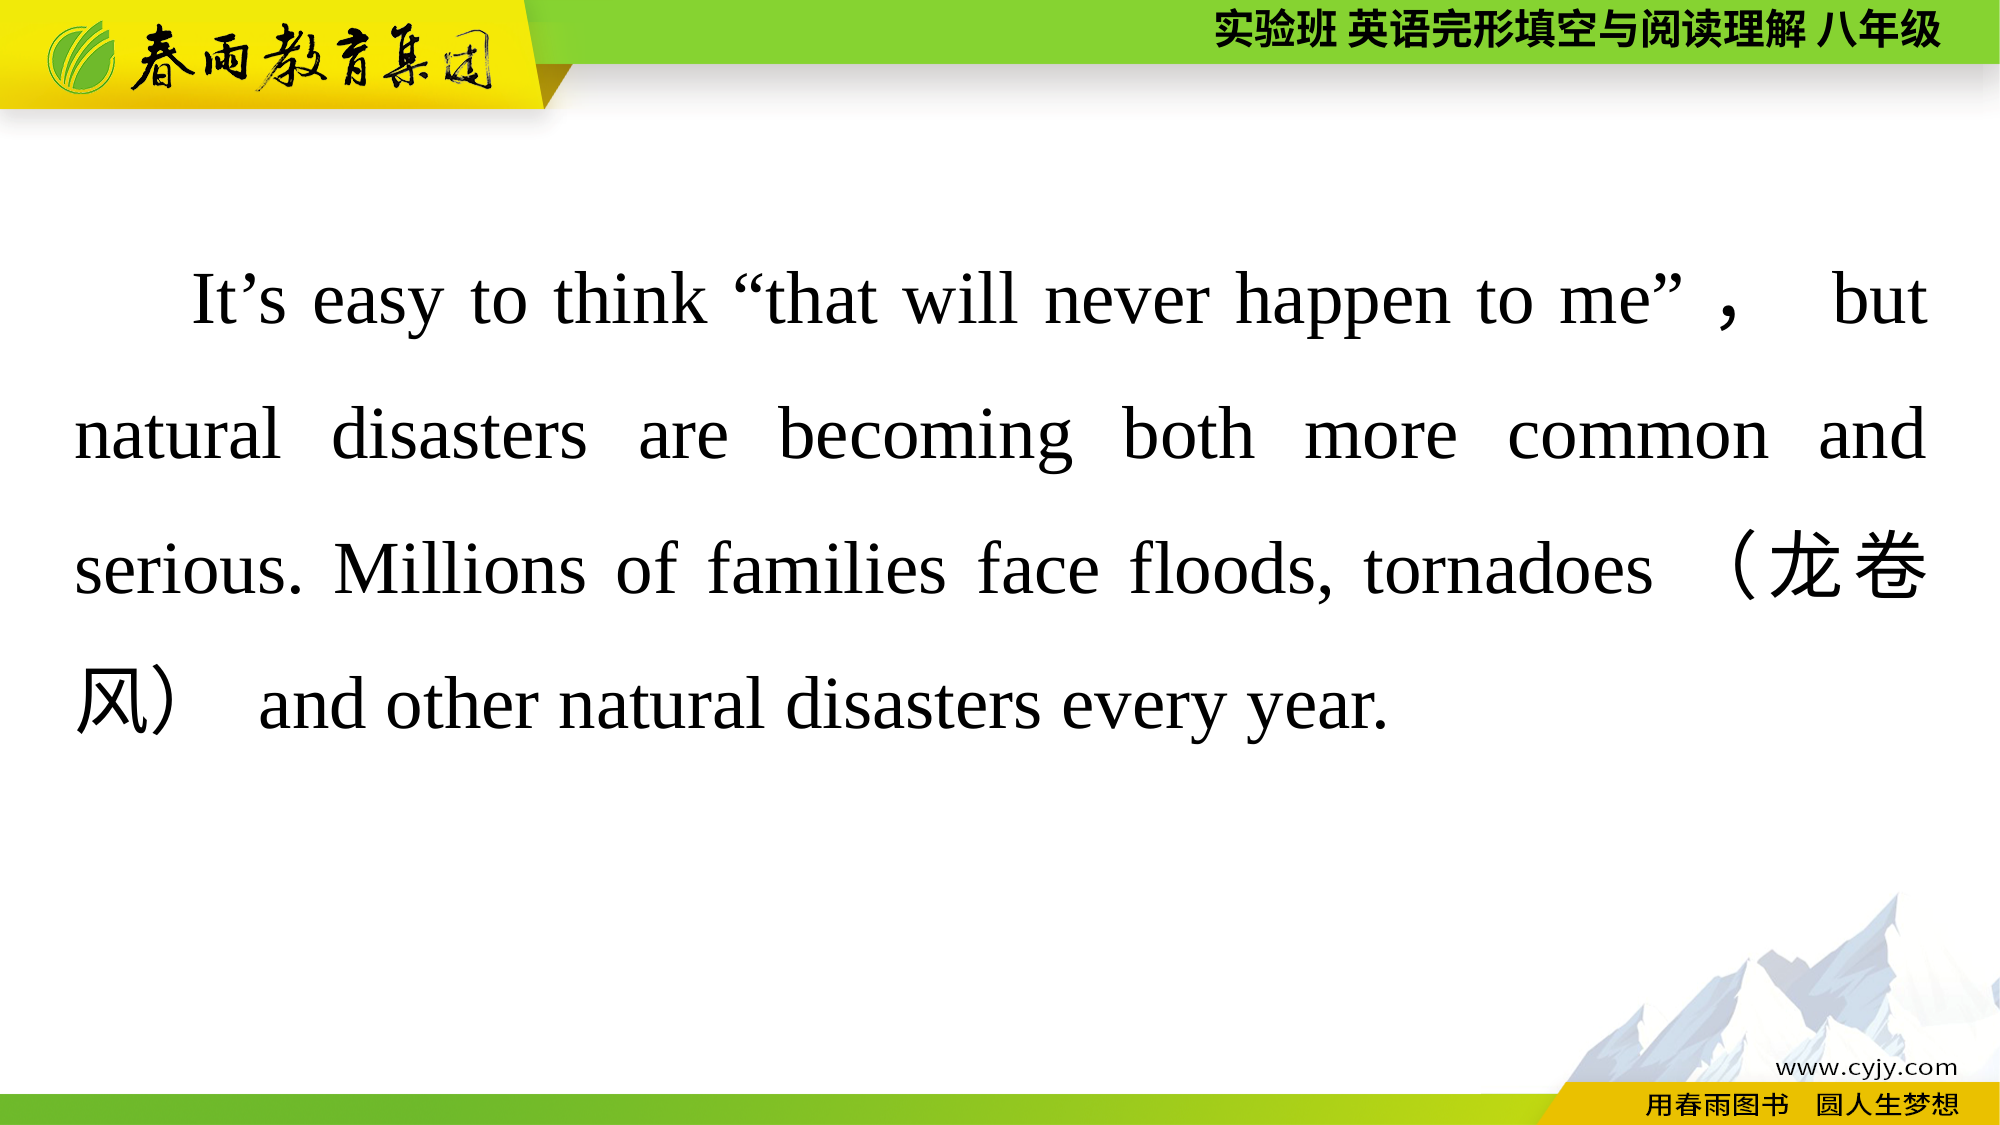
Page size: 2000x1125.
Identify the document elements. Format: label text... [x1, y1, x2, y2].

list It’s easy to think “that will never happen to me”， but natural disasters are becoming both more common and serious. Millions of families face floods, tornadoes（龙卷风） and other natural disasters every year. [59, 196, 1944, 757]
picture [0, 0, 2000, 1125]
